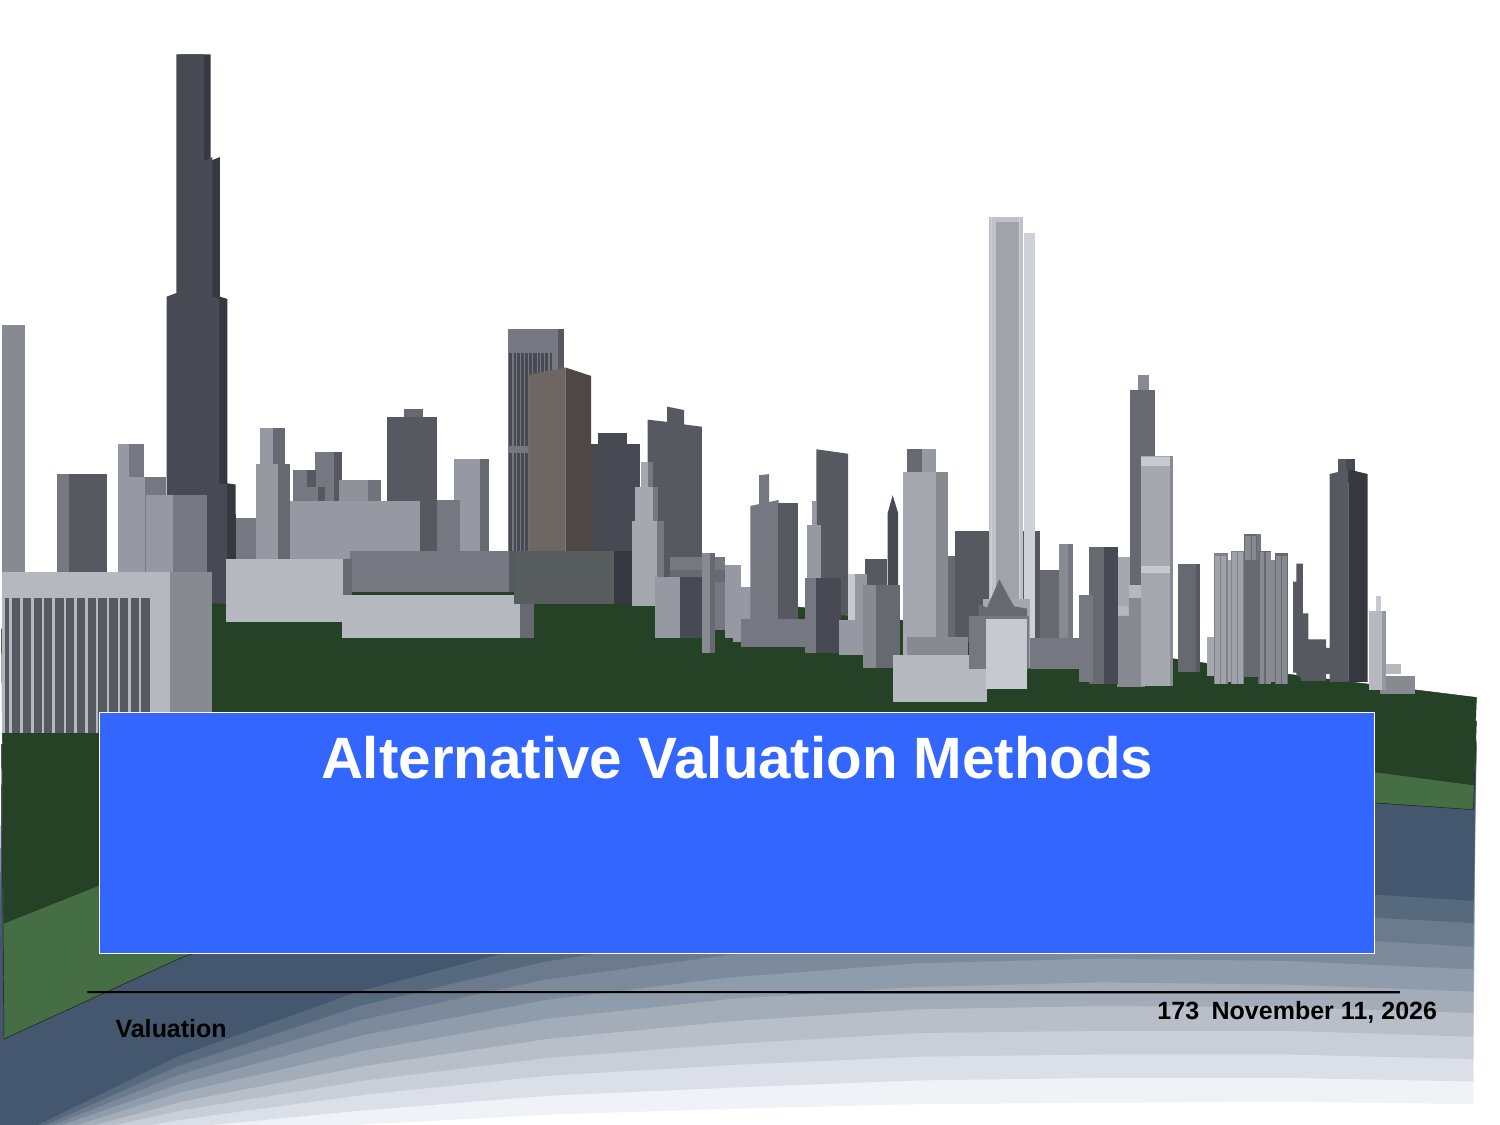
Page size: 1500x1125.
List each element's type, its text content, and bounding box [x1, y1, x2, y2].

title Alternative Valuation Methods [99, 712, 1375, 954]
